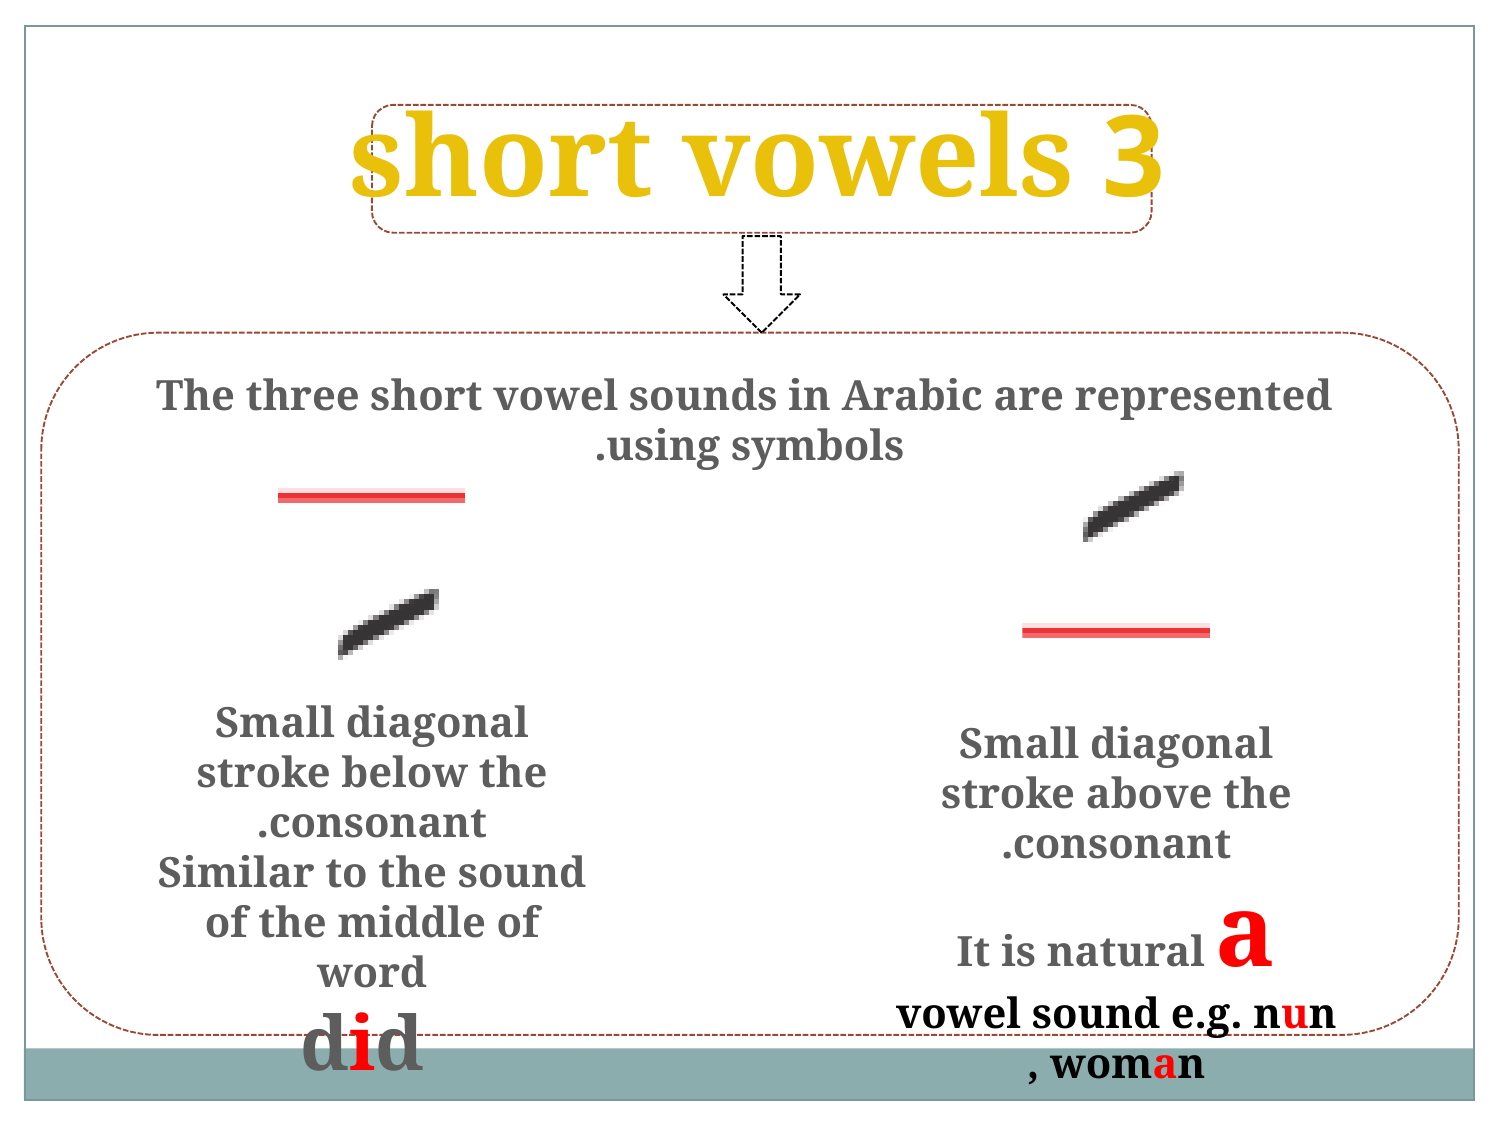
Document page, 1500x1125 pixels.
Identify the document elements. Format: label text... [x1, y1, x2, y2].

text_box 3 short vowels [334, 76, 1181, 227]
picture [1022, 441, 1211, 711]
text_box [377, 227, 1145, 234]
text_box [722, 235, 801, 334]
picture [277, 414, 466, 685]
text_box The three short vowel sounds in Arabic are represented using symbols. [100, 361, 1388, 477]
text_box Small diagonal stroke below the consonant. Similar to the sound of the middle of word did [135, 688, 609, 1094]
text_box Small diagonal stroke above the consonant. It is natural a vowel sound e.g. nun , woman [879, 709, 1353, 1095]
text_box [40, 331, 1460, 1036]
